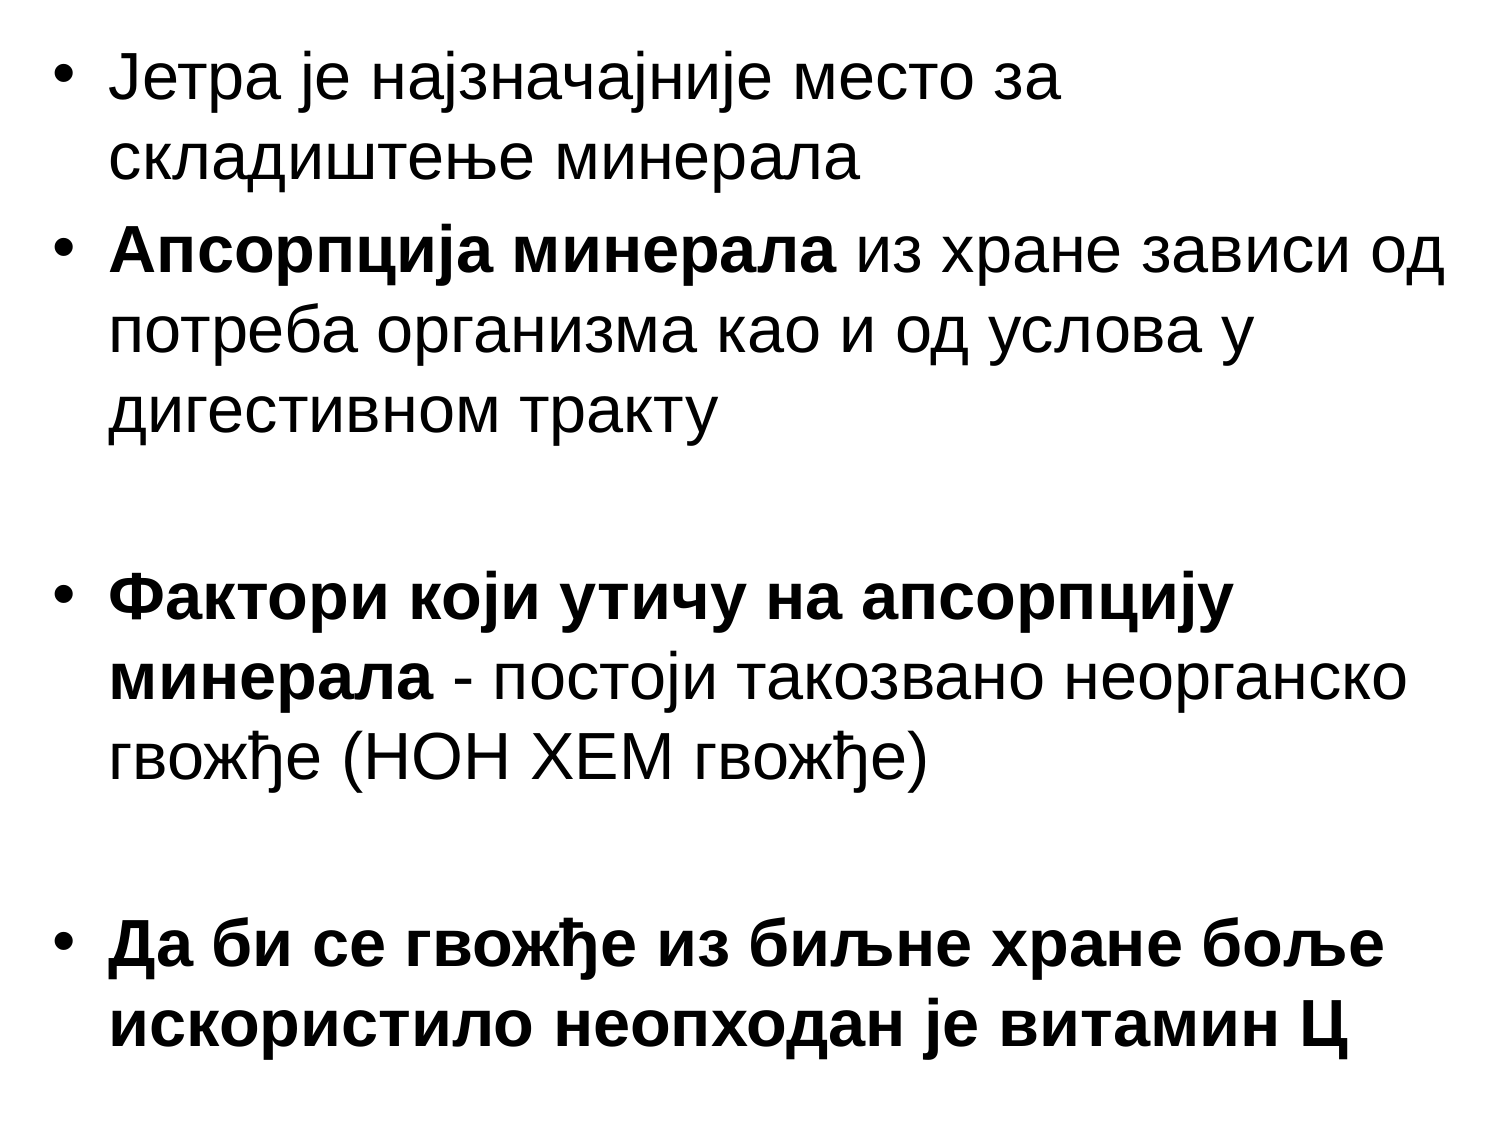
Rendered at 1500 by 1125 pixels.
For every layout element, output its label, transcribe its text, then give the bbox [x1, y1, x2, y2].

list Јетра је најзначајније место за складиштење минерала Апсорпција минерала из хране зависи од потреба организма као и од услова у дигестивном тракту Фактори који утичу на апсорпцију минерала - постоји такозвано неорганско гвожђе (нон хем гвожђе) Да би се гвожђе из биљне хране боље искористило неопходан је витамин Ц [37, 24, 1463, 1088]
